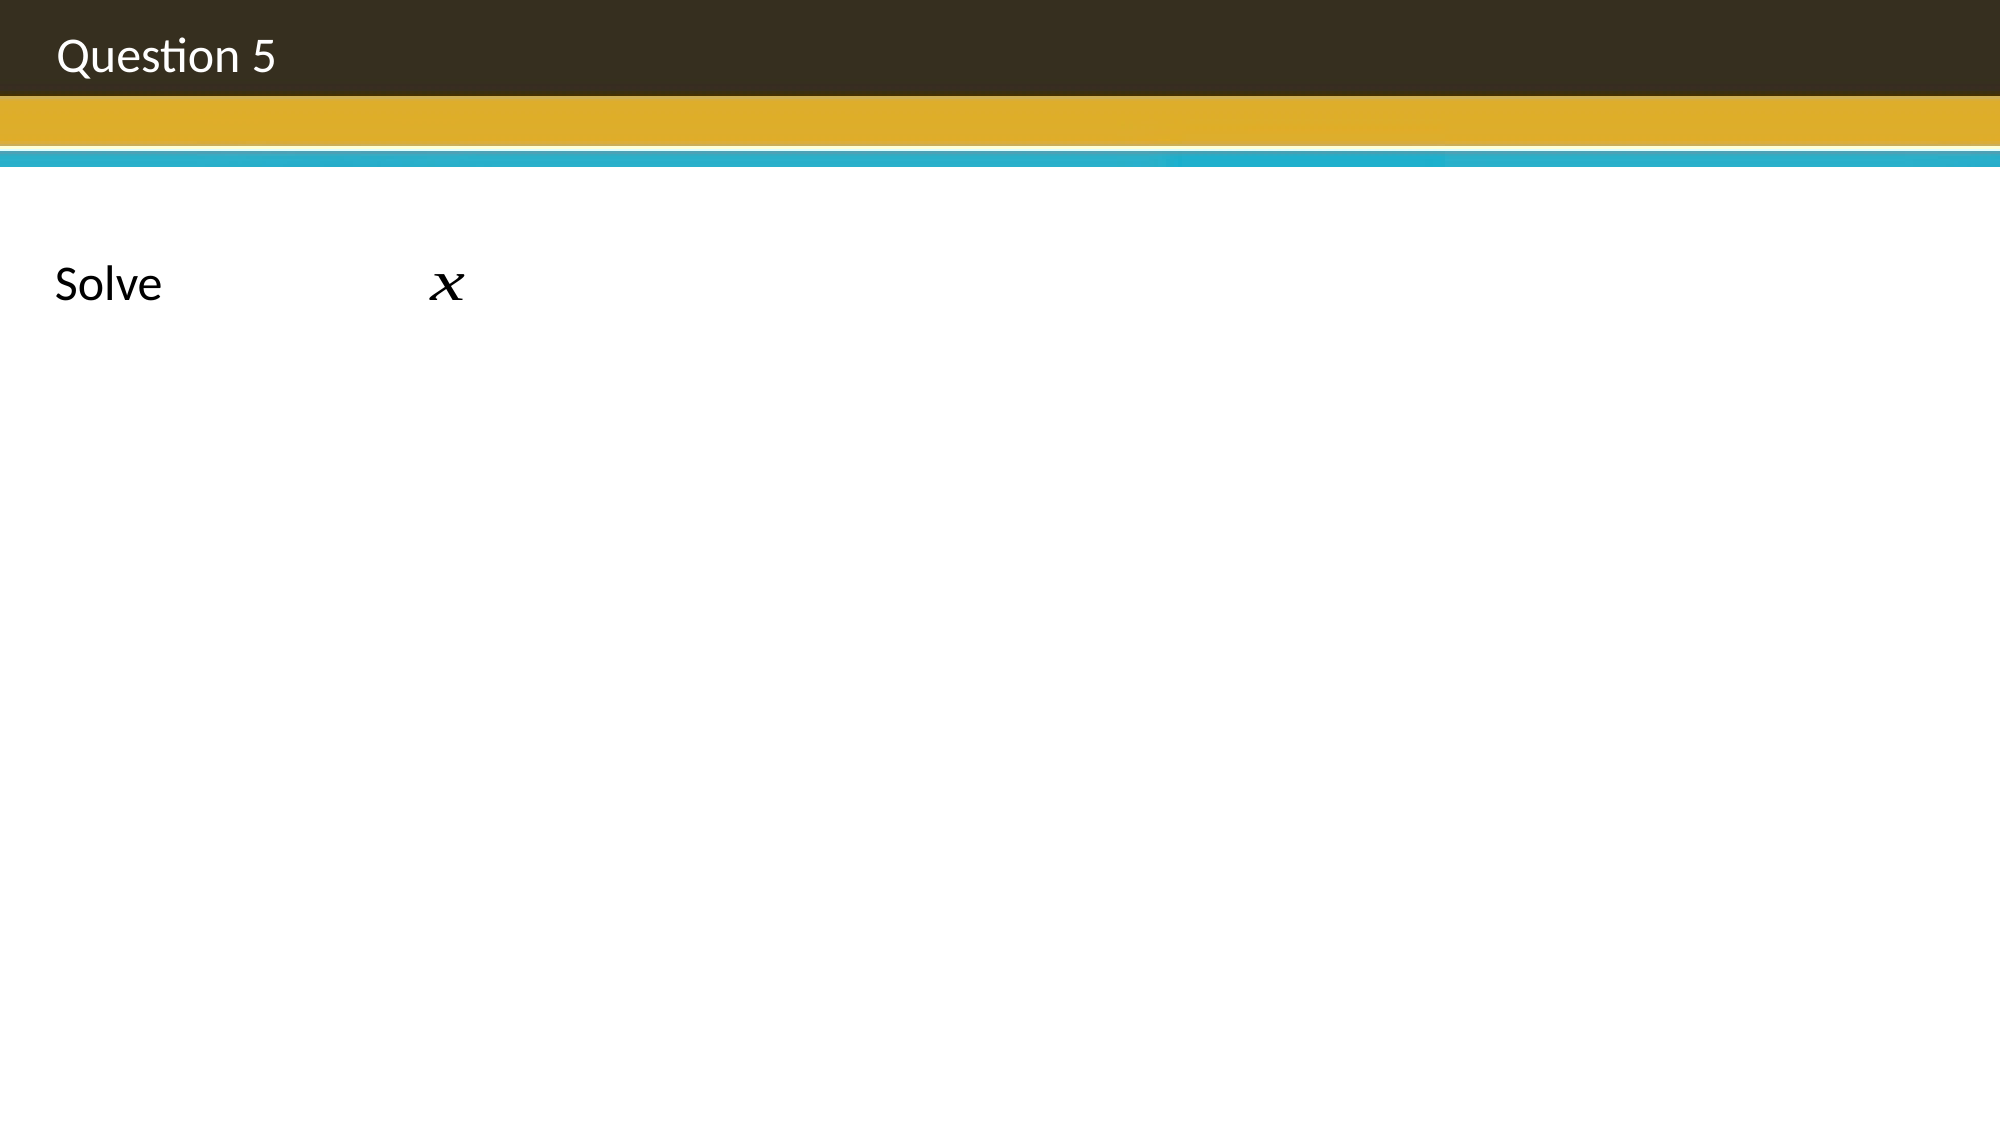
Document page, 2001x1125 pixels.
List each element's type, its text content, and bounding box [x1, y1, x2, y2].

picture [0, 0, 2000, 167]
picture [414, 262, 480, 315]
text_box Question 5 [41, 14, 293, 90]
